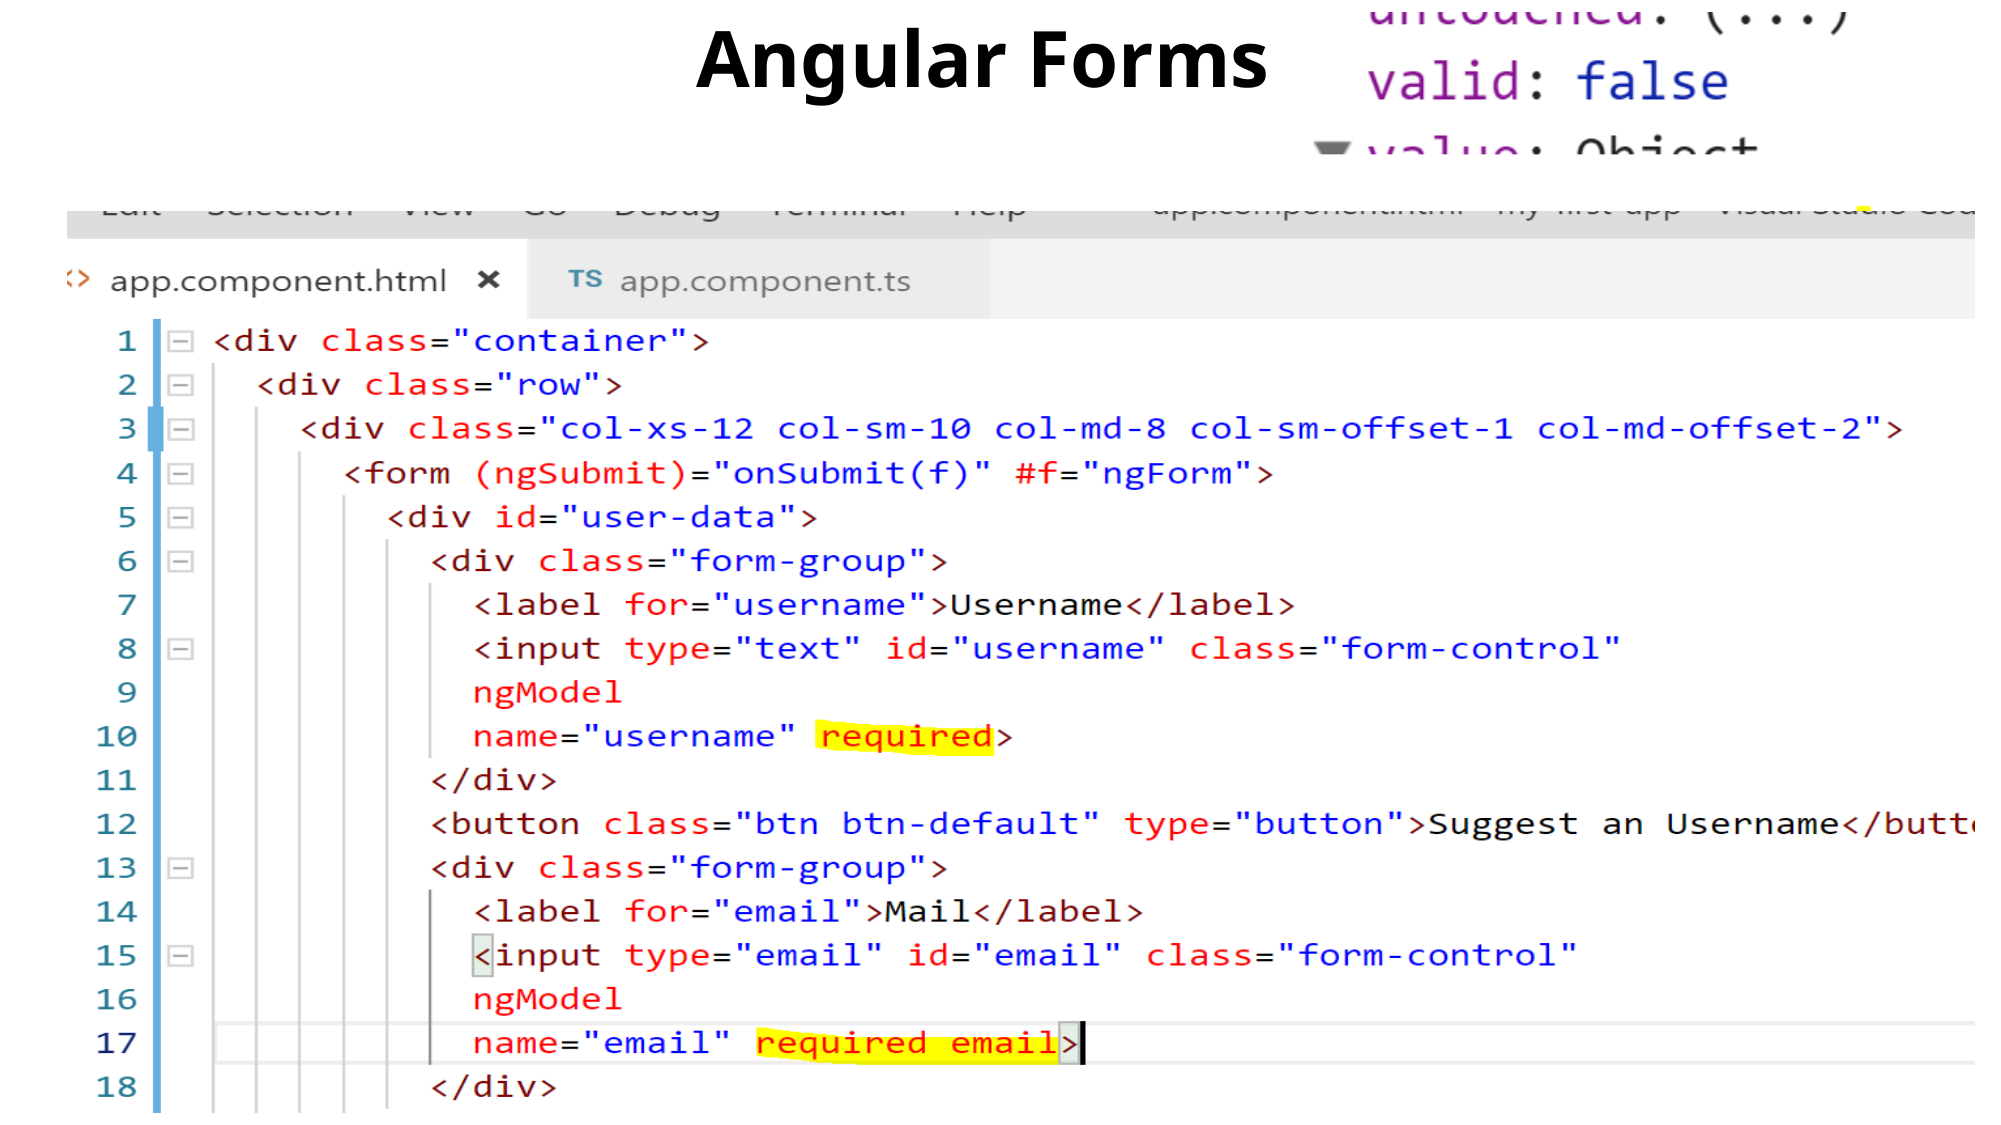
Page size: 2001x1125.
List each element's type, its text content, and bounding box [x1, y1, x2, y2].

picture [67, 12, 1976, 1113]
title Angular Forms [120, 12, 1300, 112]
